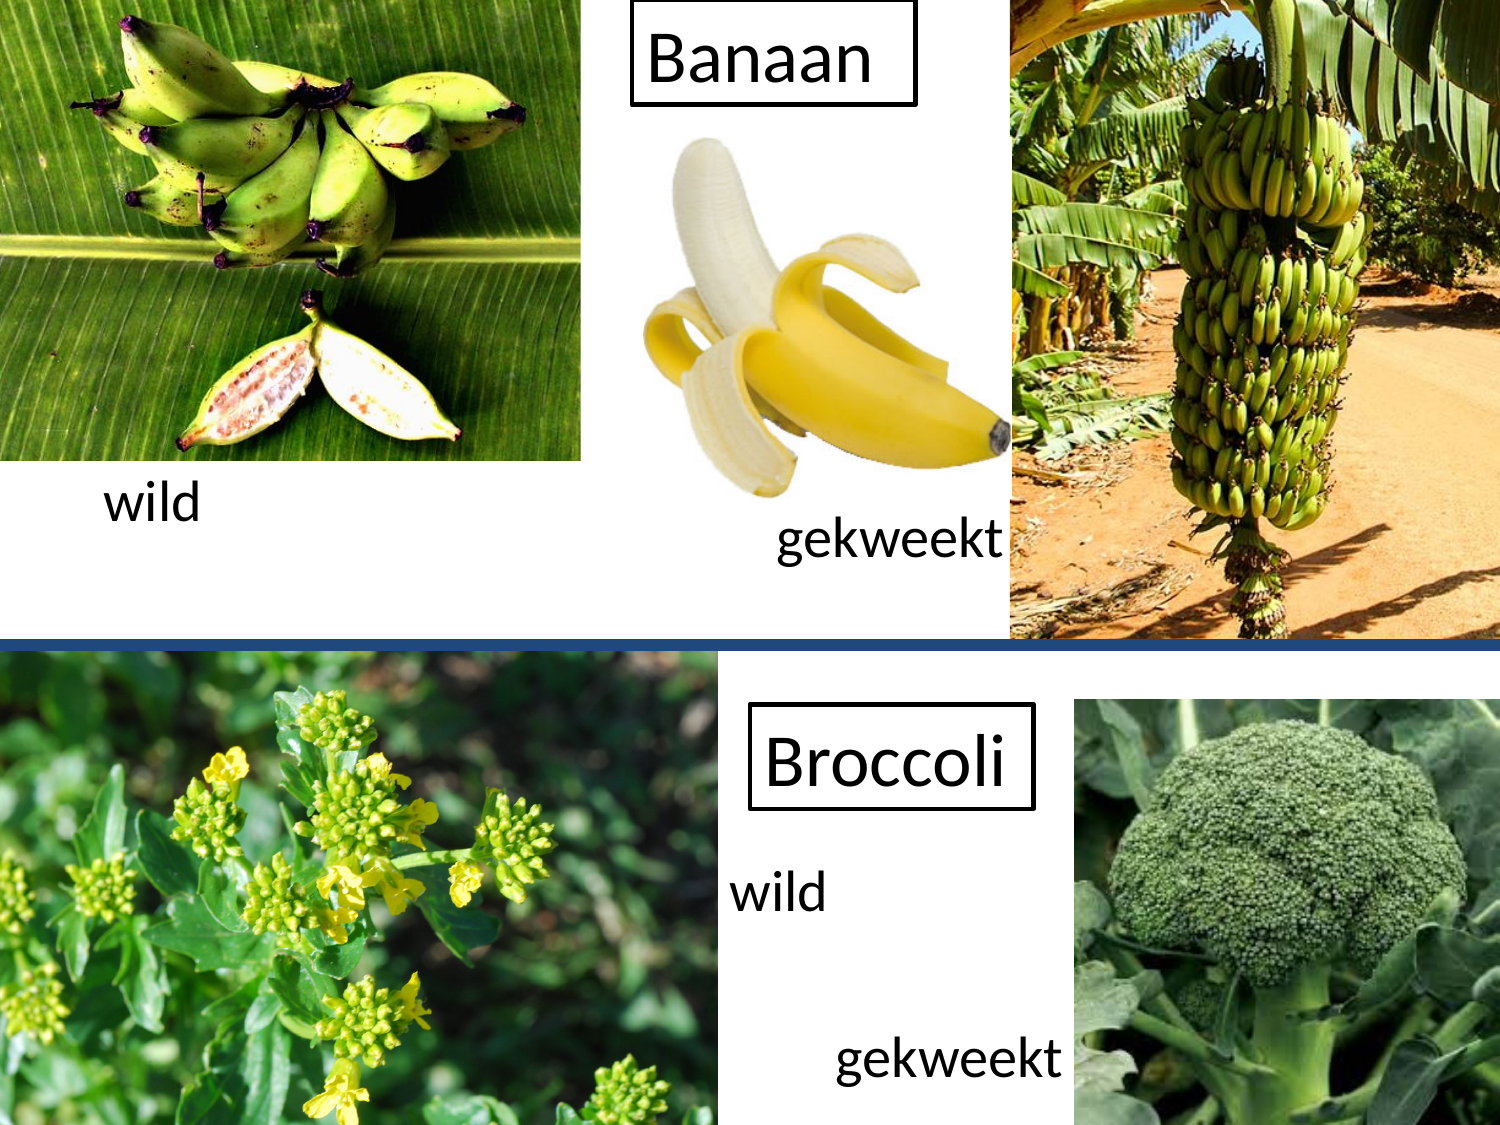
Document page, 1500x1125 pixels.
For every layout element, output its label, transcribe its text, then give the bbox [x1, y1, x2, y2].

text_box Broccoli [750, 704, 1034, 809]
text_box gekweekt [761, 509, 1004, 577]
text_box wild [88, 469, 254, 541]
picture [0, 0, 581, 461]
text_box wild [721, 846, 880, 931]
text_box gekweekt [820, 1011, 1069, 1097]
picture [1074, 699, 1500, 1125]
picture [643, 0, 1500, 643]
text_box Banaan [631, 0, 916, 105]
picture [0, 646, 718, 1125]
